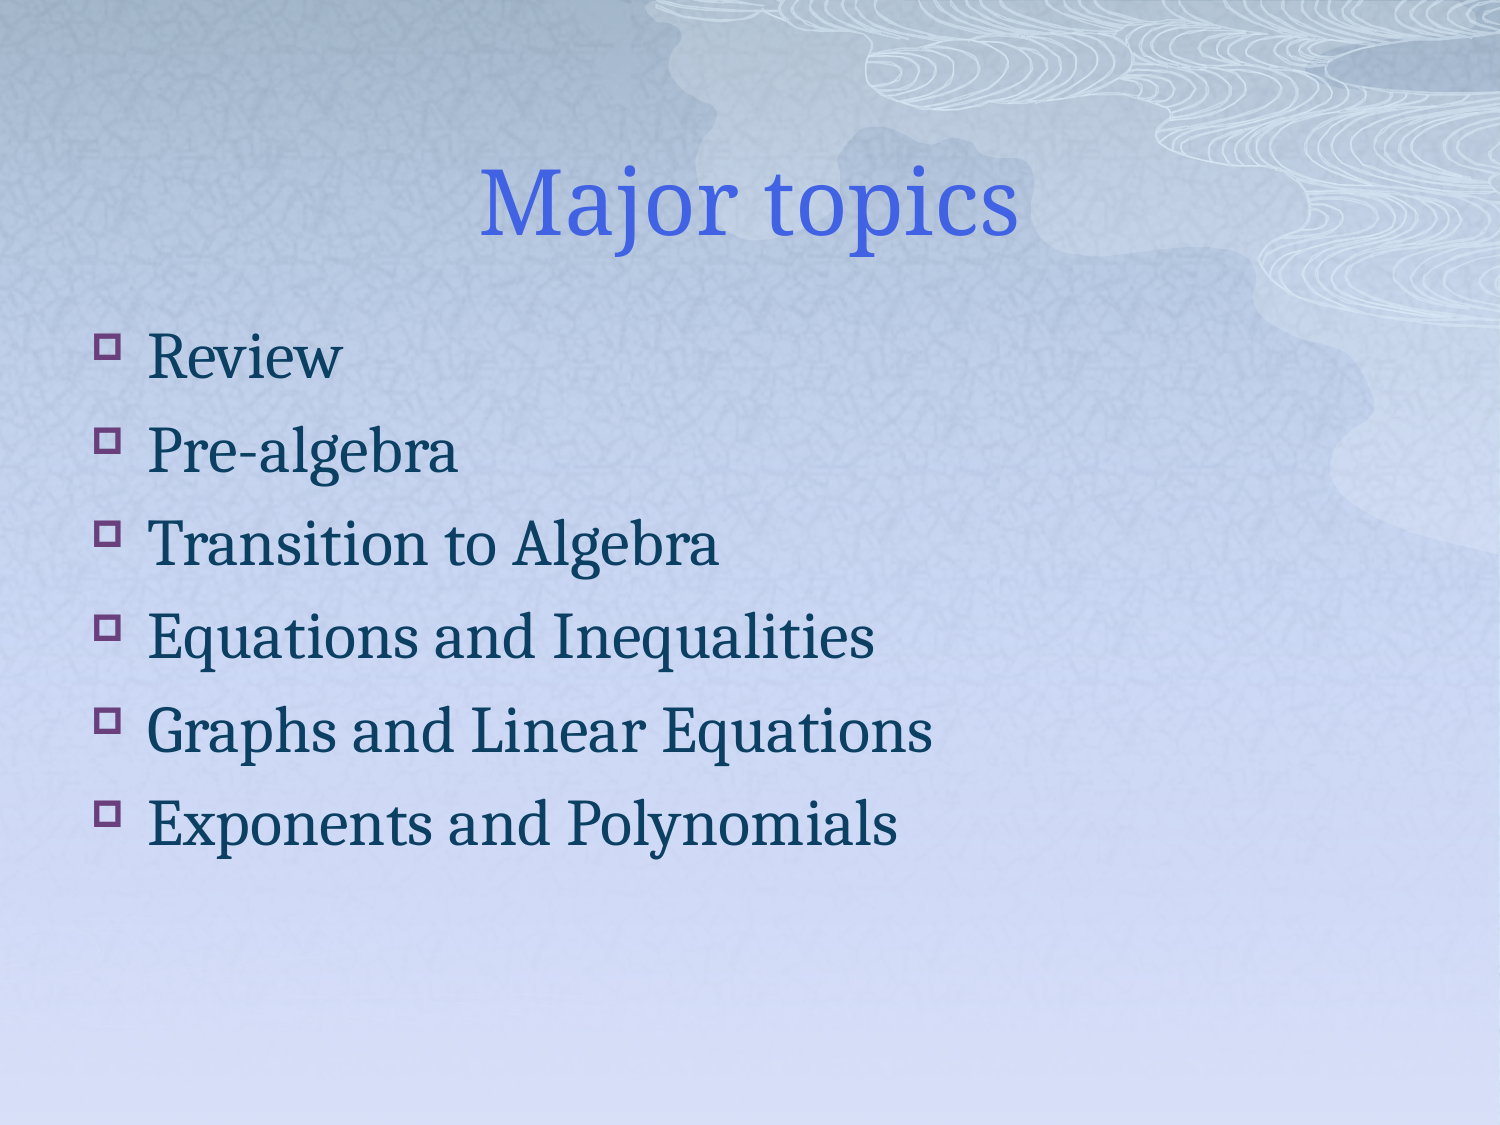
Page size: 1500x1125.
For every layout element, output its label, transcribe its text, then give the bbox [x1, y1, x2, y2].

title Major topics [75, 105, 1425, 293]
list Review Pre-algebra Transition to Algebra Equations and Inequalities Graphs and Linear Equations Exponents and Polynomials [76, 304, 1430, 1032]
